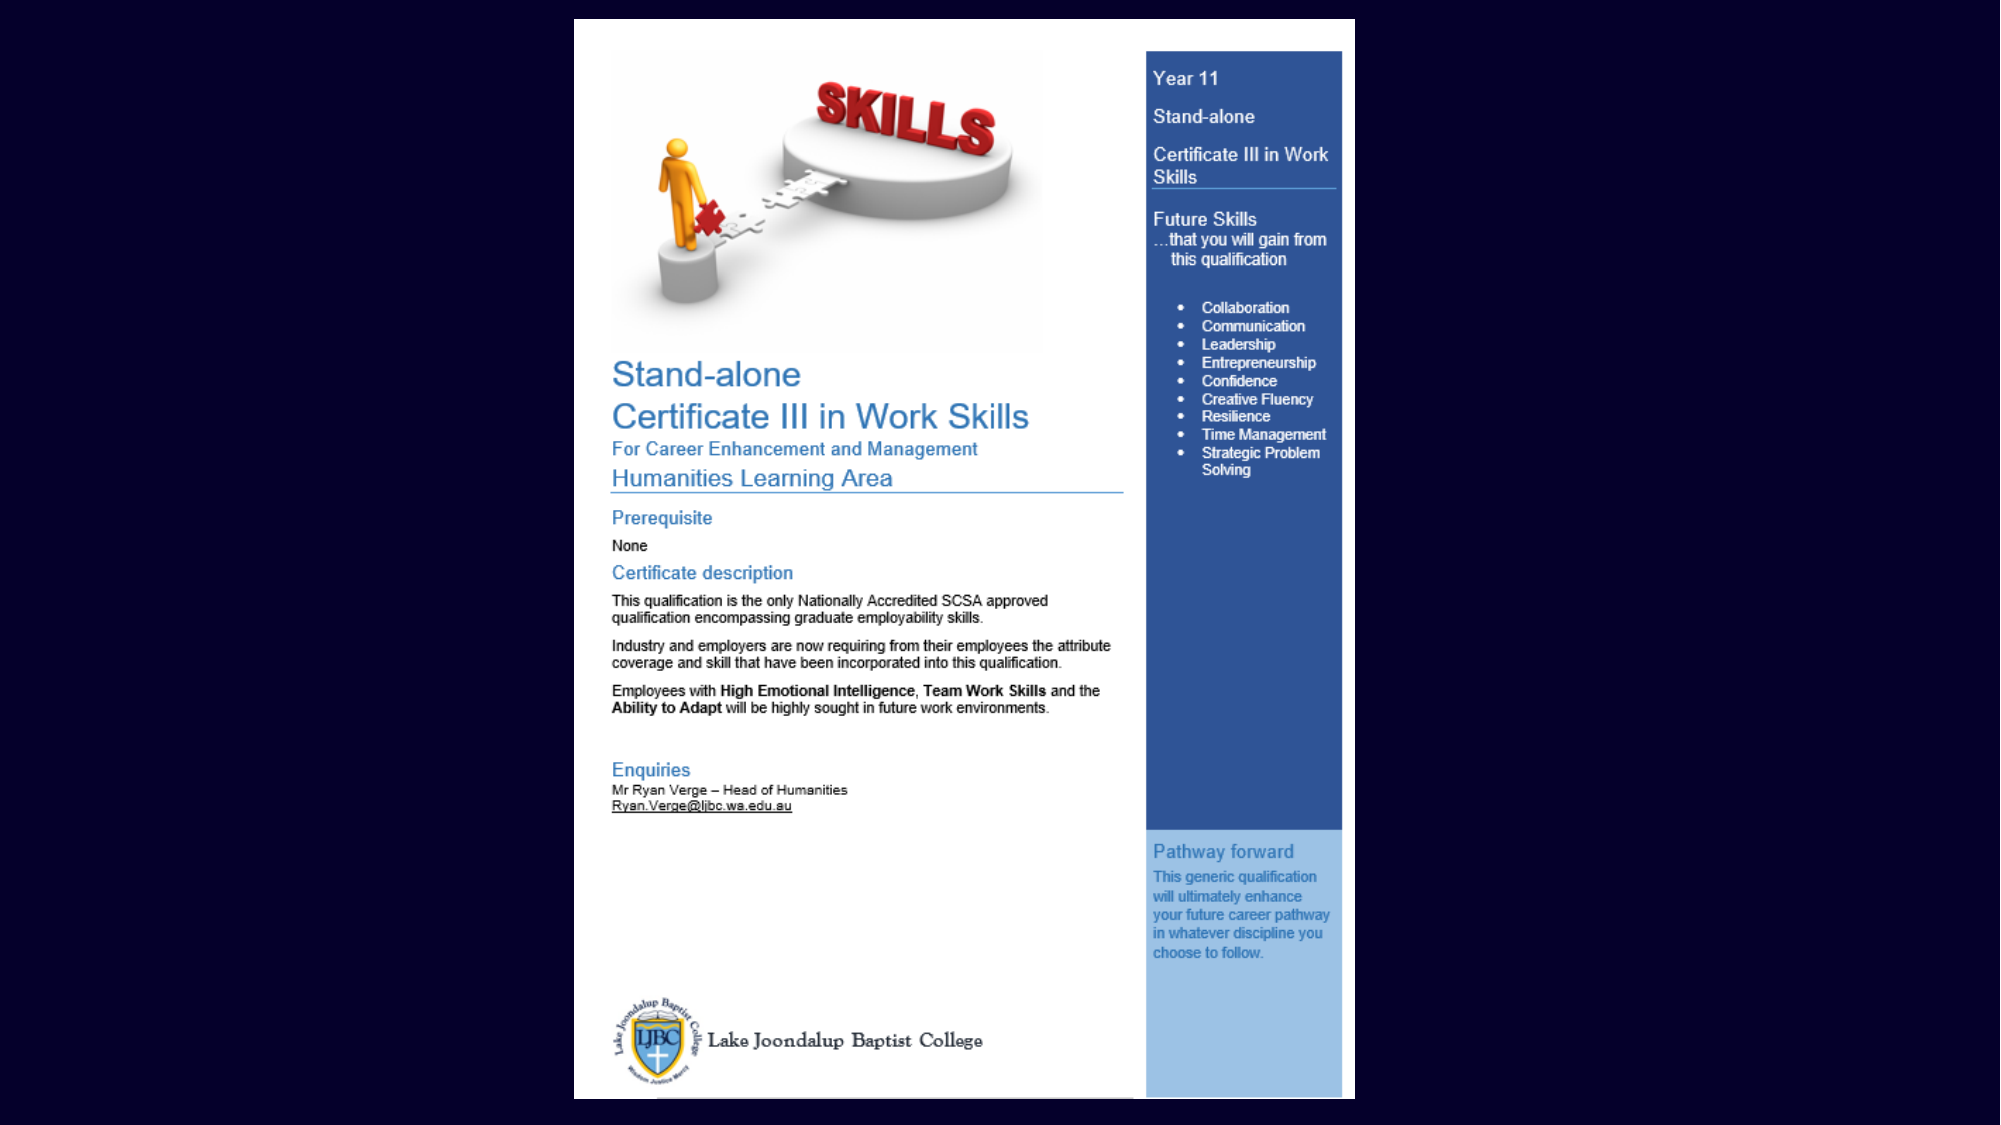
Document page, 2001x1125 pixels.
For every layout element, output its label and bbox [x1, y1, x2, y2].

picture [574, 18, 1355, 1099]
